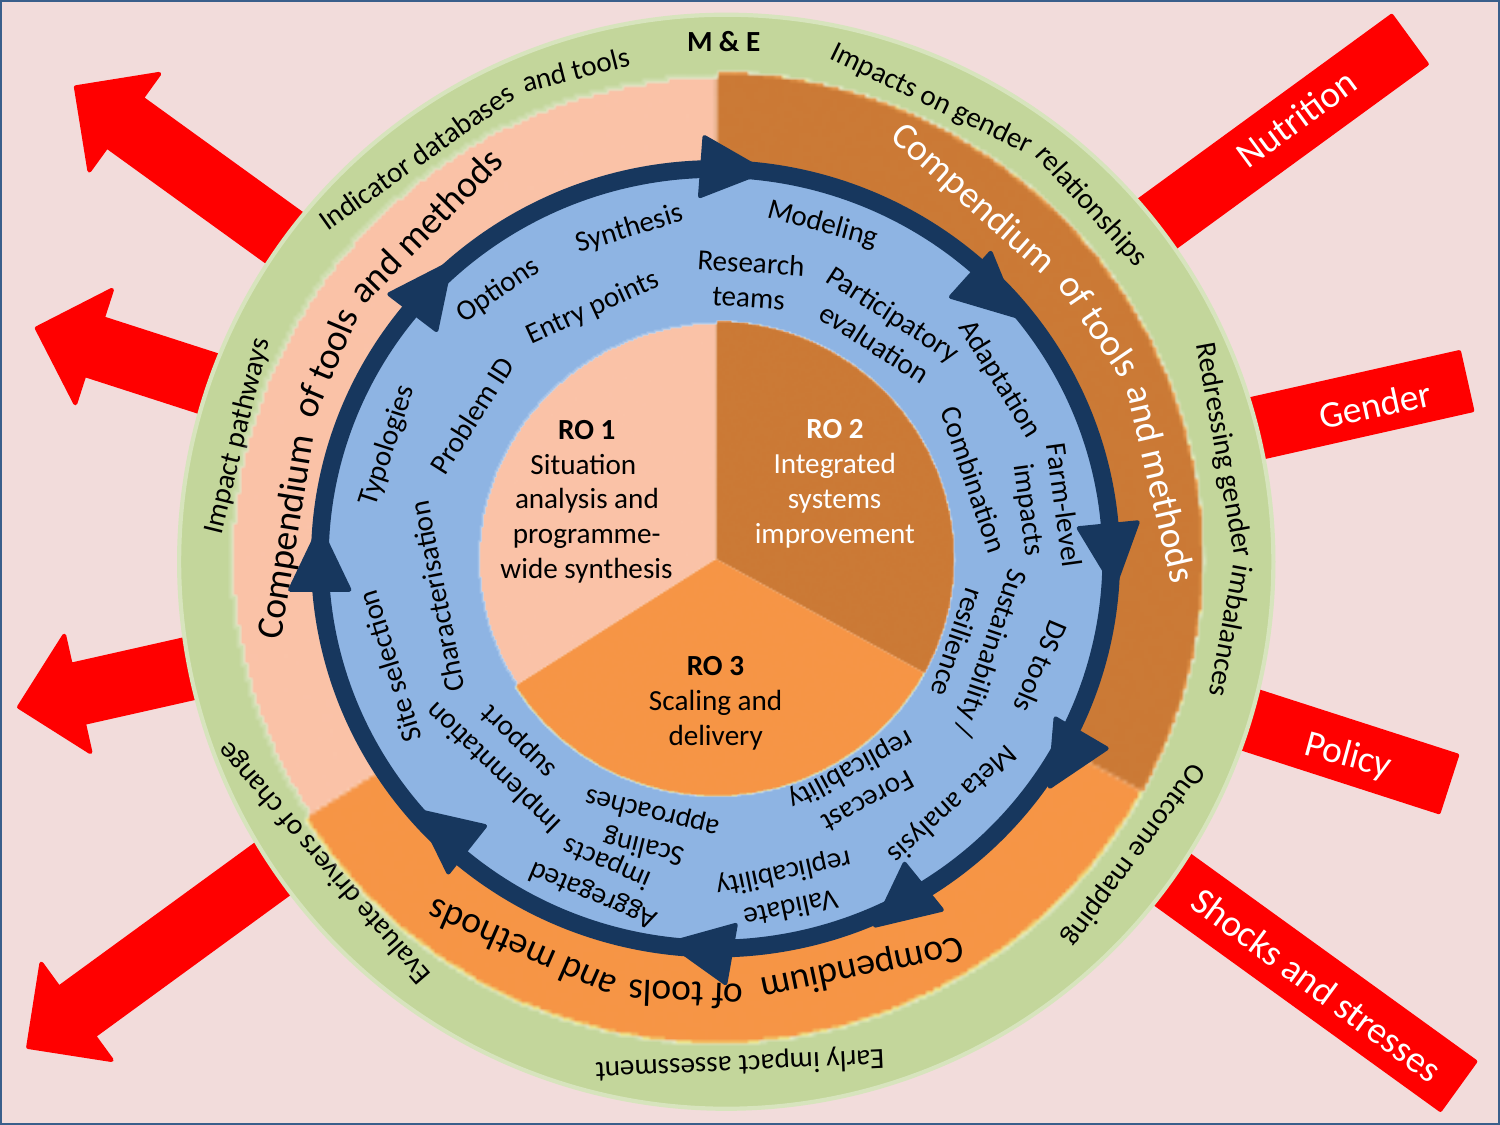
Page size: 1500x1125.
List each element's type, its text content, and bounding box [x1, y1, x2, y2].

text_box Shocks and stresses [1278, 916, 1473, 1109]
text_box [1317, 775, 1442, 815]
text_box [0, 0, 1500, 1125]
text_box Gender [1298, 345, 1500, 448]
text_box Nutrition [1278, 0, 1444, 166]
text_box Policy [1284, 707, 1500, 822]
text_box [289, 139, 1141, 979]
text_box [1278, 695, 1389, 765]
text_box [458, 308, 973, 810]
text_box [189, 45, 1242, 1072]
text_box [178, 14, 1274, 1110]
text_box [1278, 58, 1429, 176]
text_box [1278, 941, 1478, 1112]
text_box [17, 633, 173, 754]
text_box [26, 901, 173, 1062]
text_box [1278, 350, 1462, 457]
text_box [34, 288, 173, 406]
text_box [73, 71, 173, 197]
